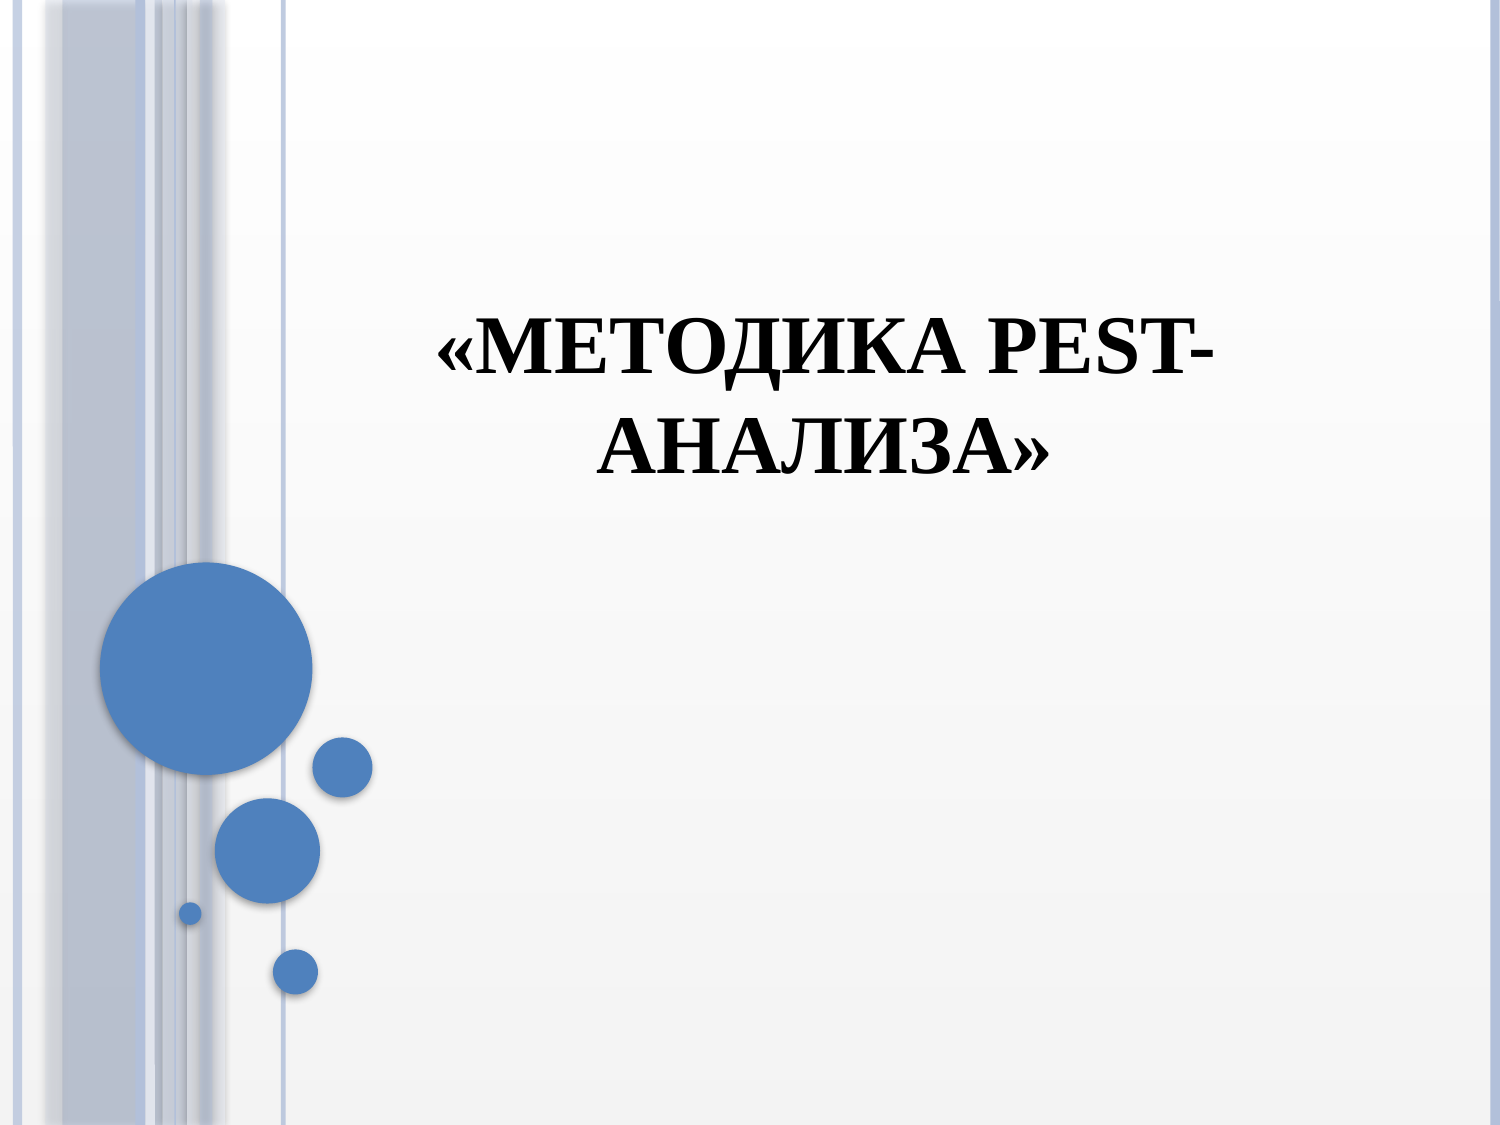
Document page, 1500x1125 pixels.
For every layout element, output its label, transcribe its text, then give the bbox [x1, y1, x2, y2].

title «Методика PEST-анализа» [407, 160, 1244, 598]
